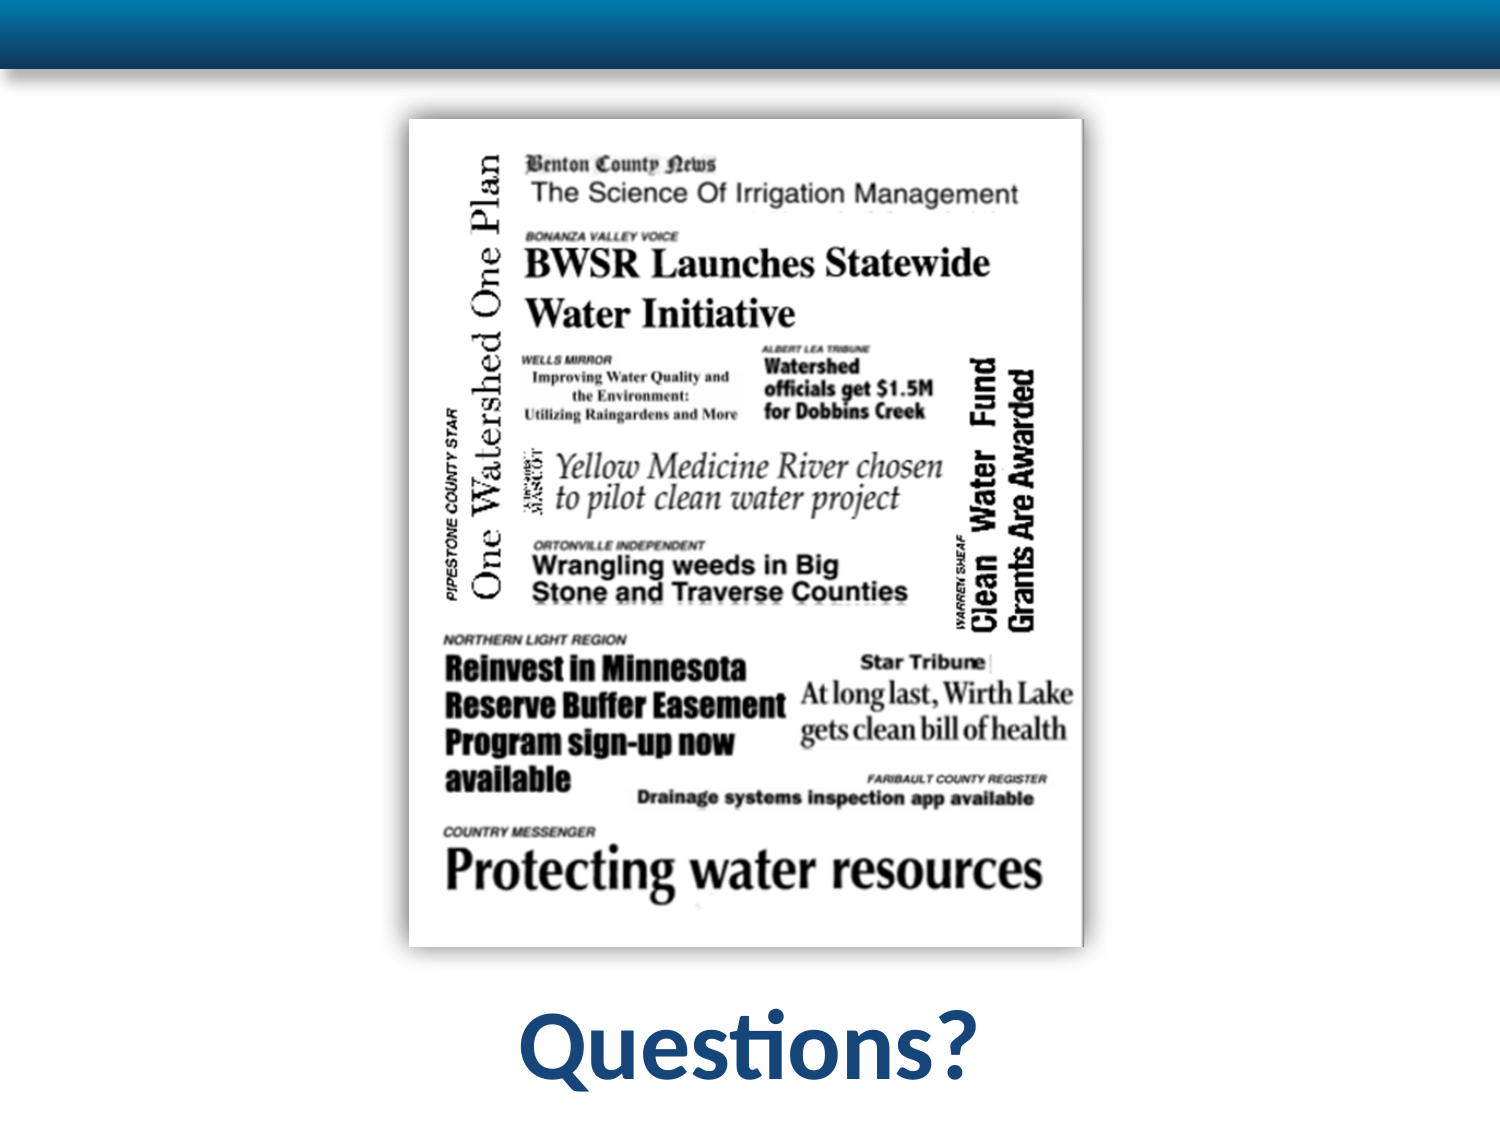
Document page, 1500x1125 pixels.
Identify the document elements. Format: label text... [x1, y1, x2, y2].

text_box [0, 0, 1500, 69]
text_box Questions? [51, 974, 1448, 1105]
picture [408, 119, 1085, 947]
